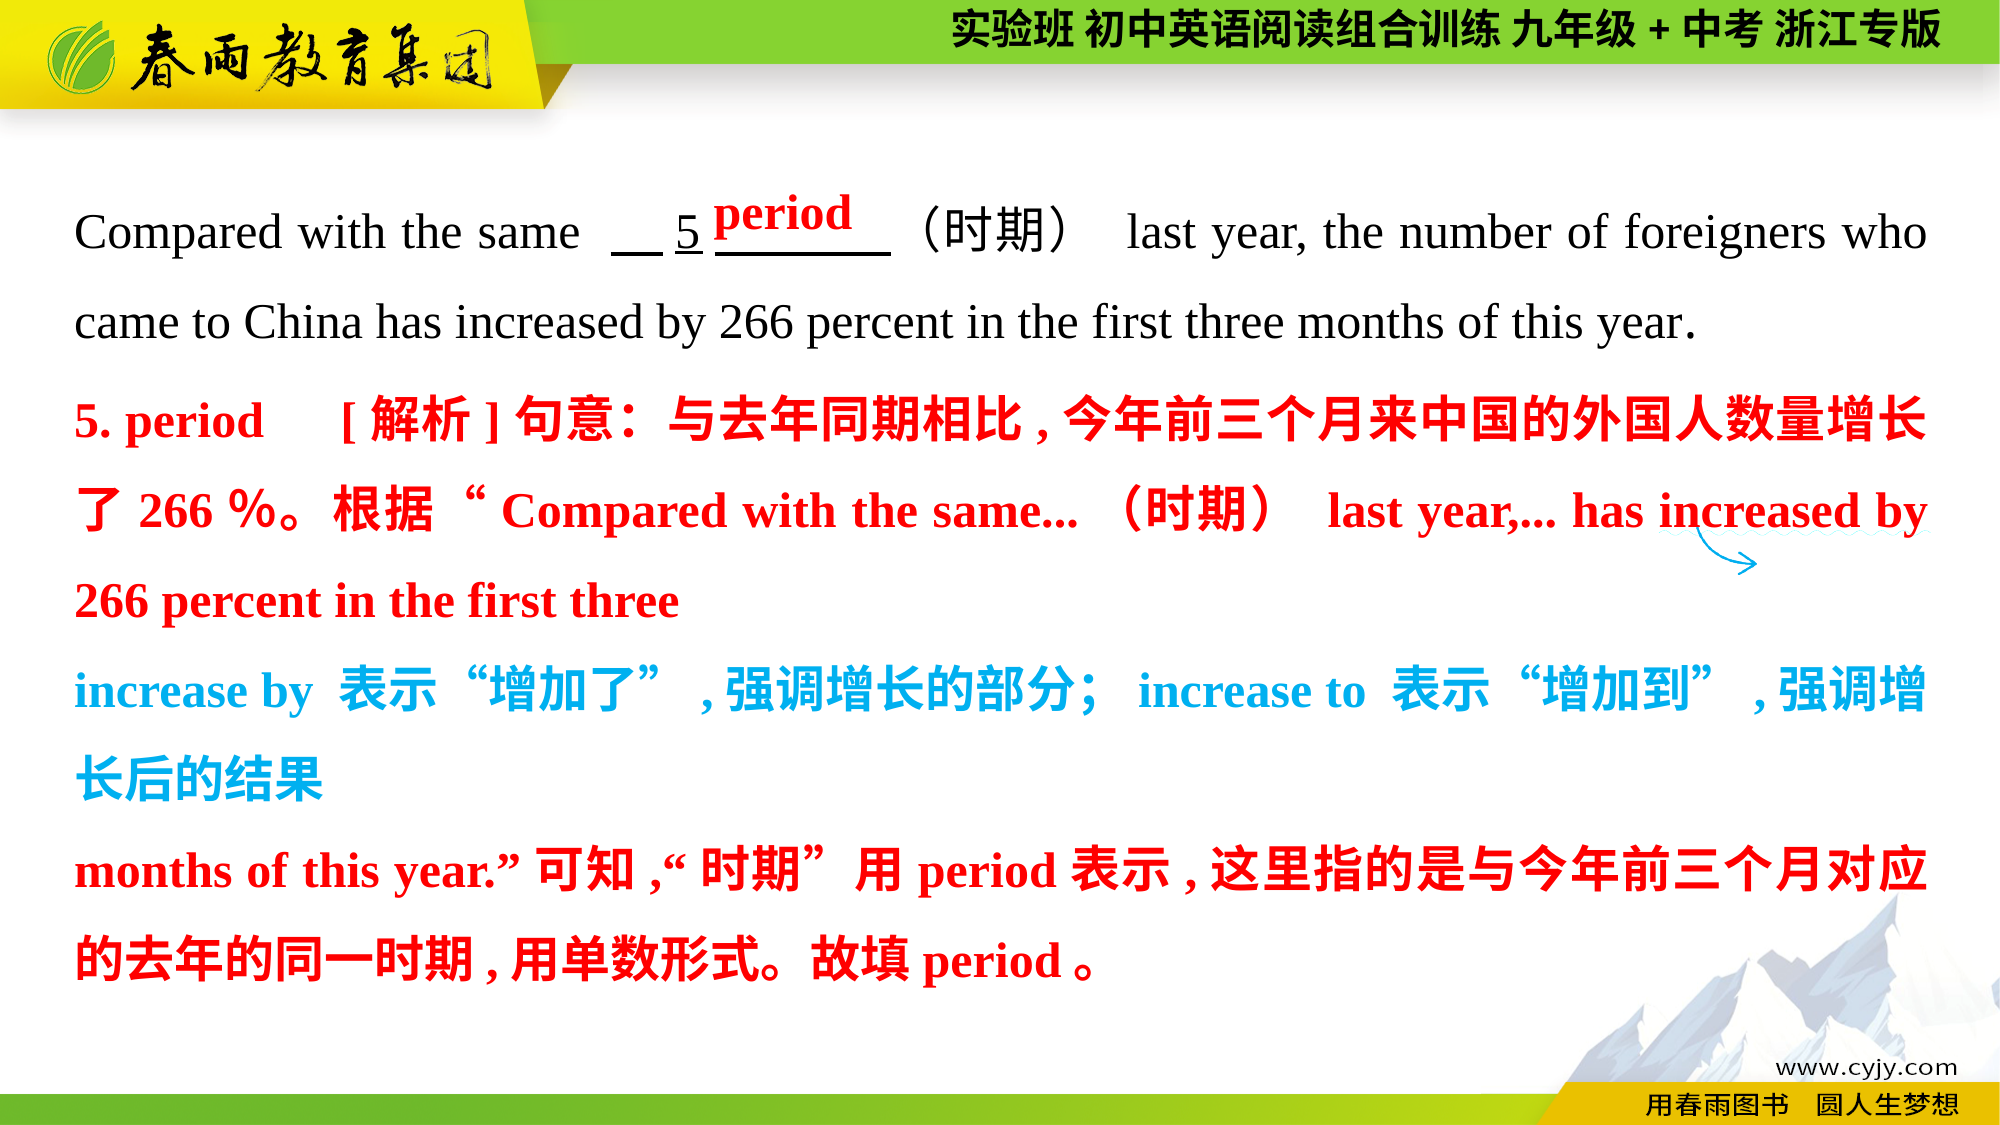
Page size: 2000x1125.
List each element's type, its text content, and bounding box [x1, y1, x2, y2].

picture [0, 0, 2000, 1125]
list Compared with the same 5 （时期） last year, the number of foreigners who came to China has increased by 266 percent in the first three months of this year. [59, 160, 1944, 349]
text_box period [698, 172, 868, 247]
text_box 5. period [解析]句意：与去年同期相比,今年前三个月来中国的外国人数量增长了266％。根据“Compared with the same...（时期） last year,... has increased by 266 percent in the first three increase by 表示“增加了”,强调增长的部分；increase to 表示“增加到”,强调增长后的结果 months of this year.”可知,“时期”用period表示,这里指的是与今年前三个月对应的去年的同一时期,用单数形式。故填period。 [59, 349, 1944, 995]
